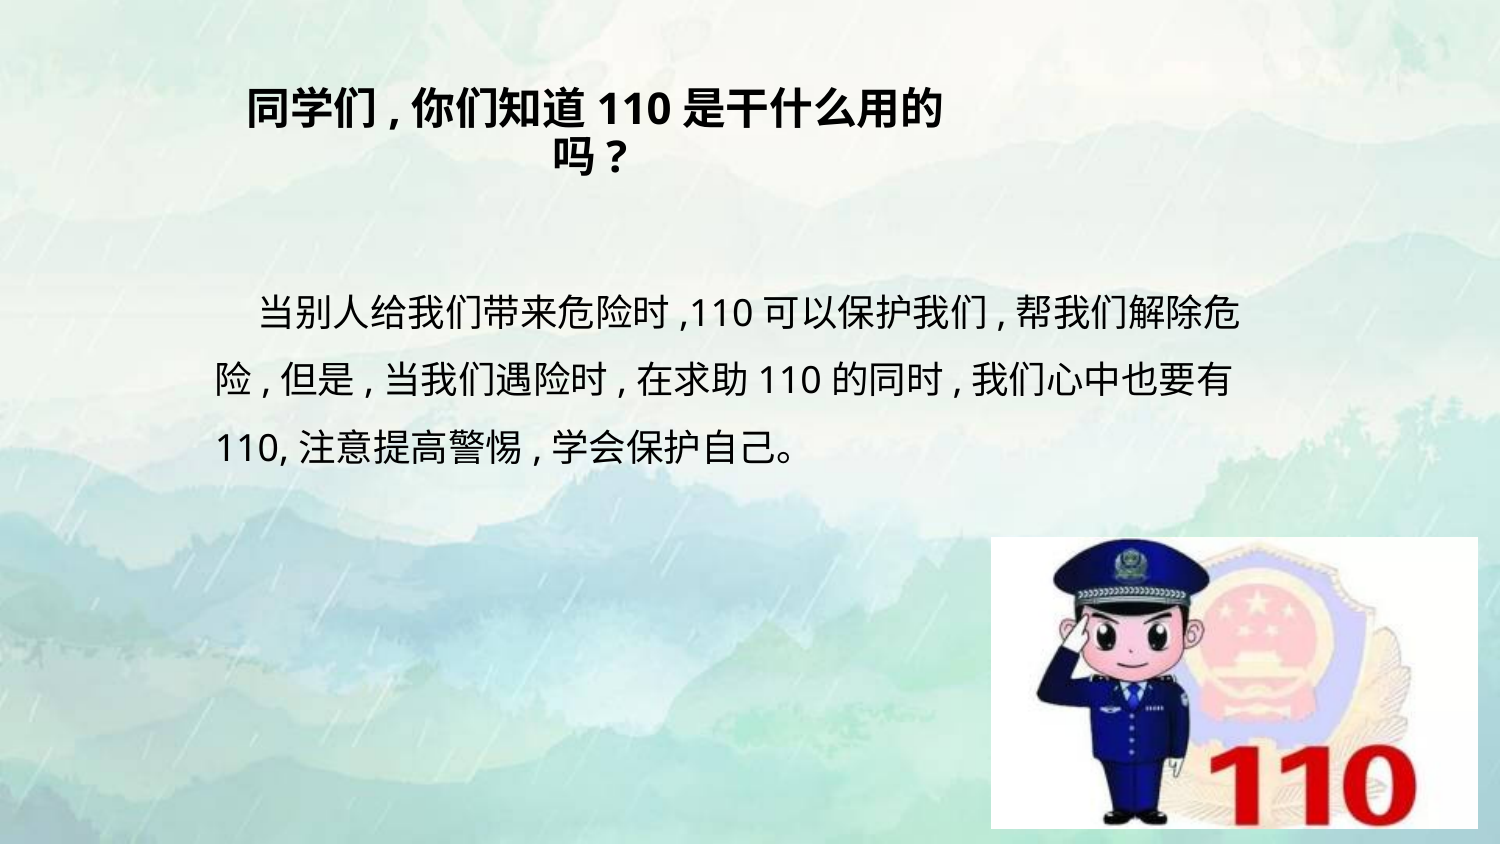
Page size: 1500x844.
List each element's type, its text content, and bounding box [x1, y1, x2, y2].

list 当别人给我们带来危险时,110可以保护我们,帮我们解除危险,但是,当我们遇险时,在求助110的同时,我们心中也要有110,注意提高警惕,学会保护自己。 [203, 260, 1260, 519]
picture [0, 0, 1500, 844]
title 同学们,你们知道110是干什么用的吗? [222, 52, 969, 216]
